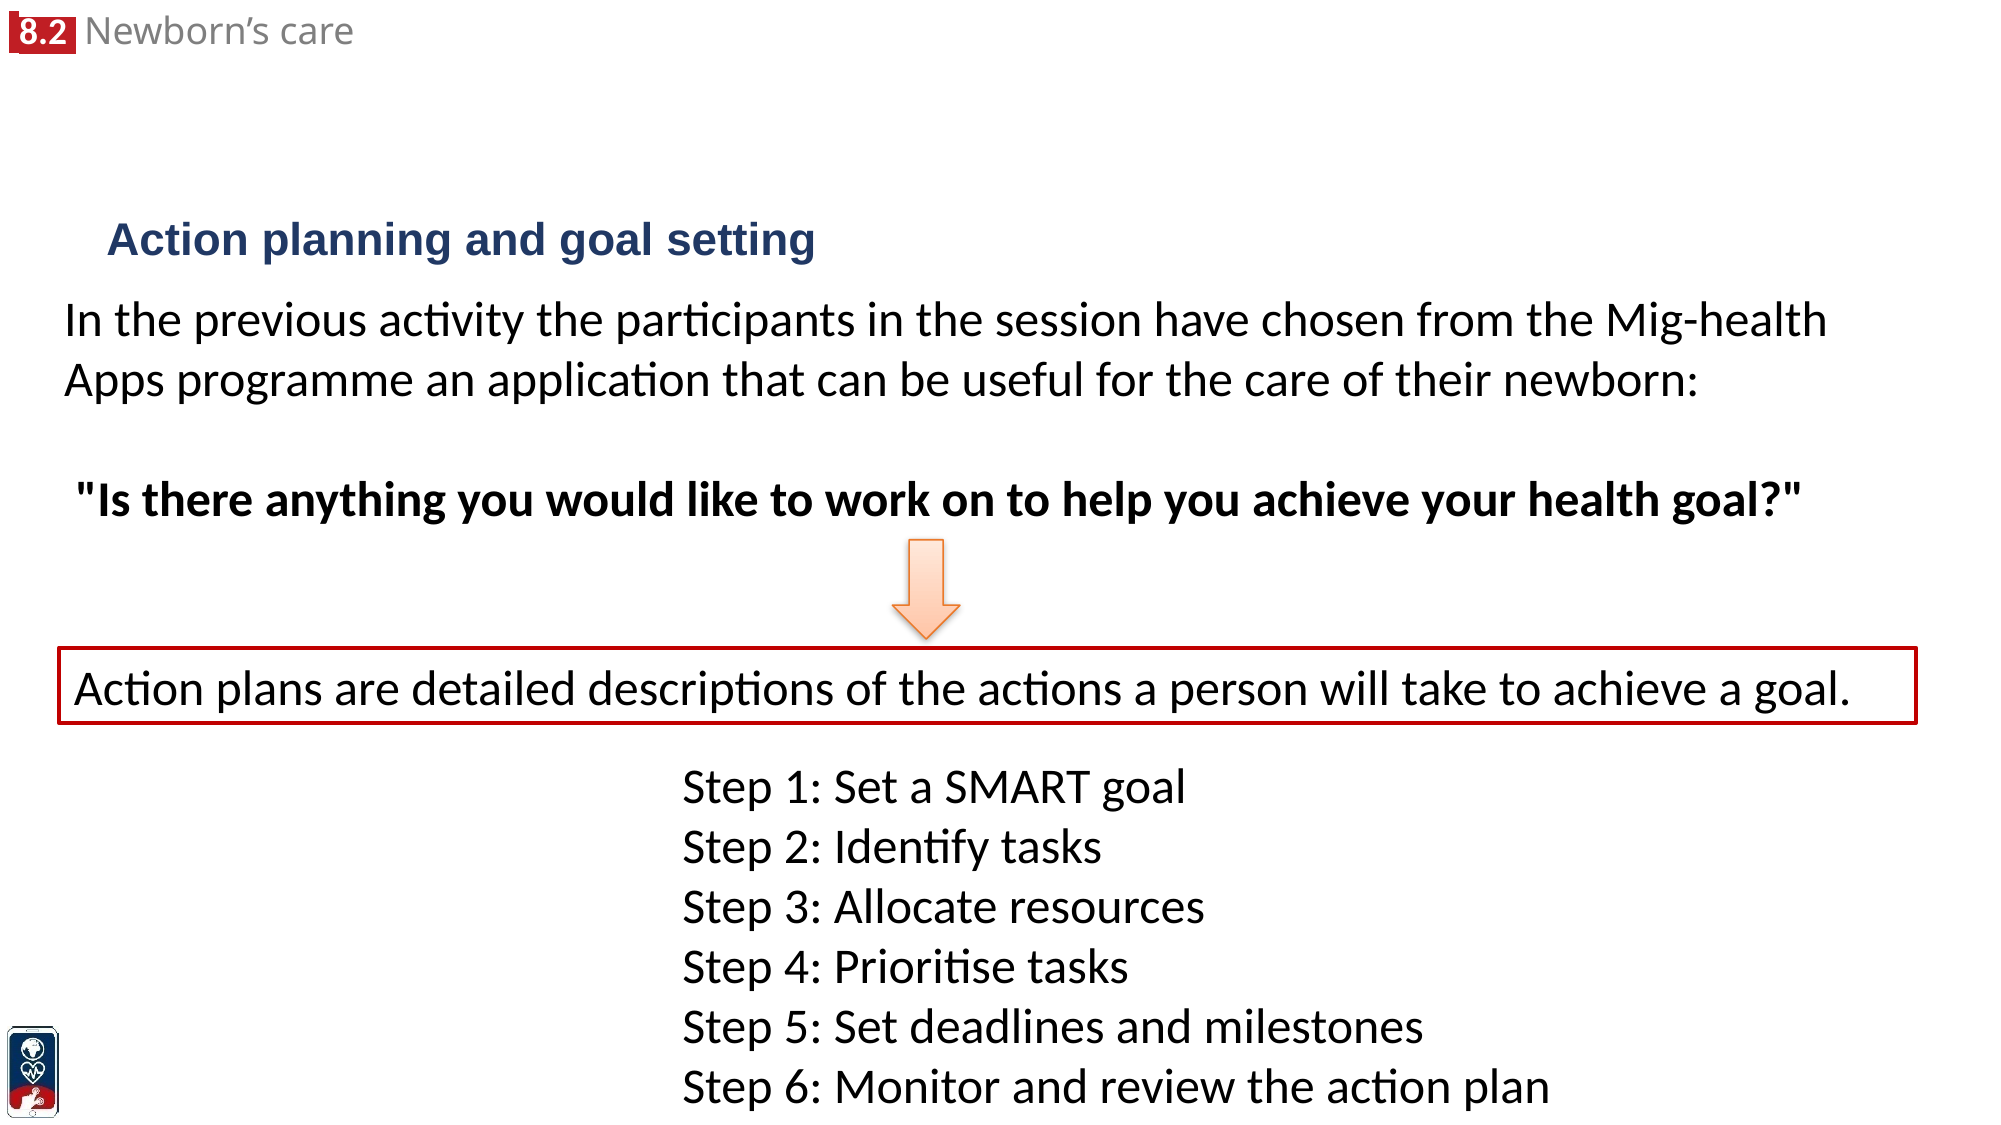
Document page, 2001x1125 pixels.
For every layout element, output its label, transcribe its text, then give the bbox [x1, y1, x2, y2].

title Action planning and goal setting [91, 177, 1906, 279]
text_box In the previous activity the participants in the session have chosen from the Mig-health Apps programme an application that can be useful for the care of their newborn: "Is there anything you would like to work on to help you achieve your health goal?" [49, 279, 1926, 537]
text_box Action plans are detailed descriptions of the actions a person will take to achieve a goal. [59, 647, 1916, 723]
text_box Step 1: Set a SMART goal Step 2: Identify tasks Step 3: Allocate resources Step 4: Prioritise tasks Step 5: Set deadlines and milestones Step 6: Monitor and review the action plan [667, 745, 1668, 1125]
picture [7, 1026, 59, 1118]
text_box [892, 539, 961, 640]
